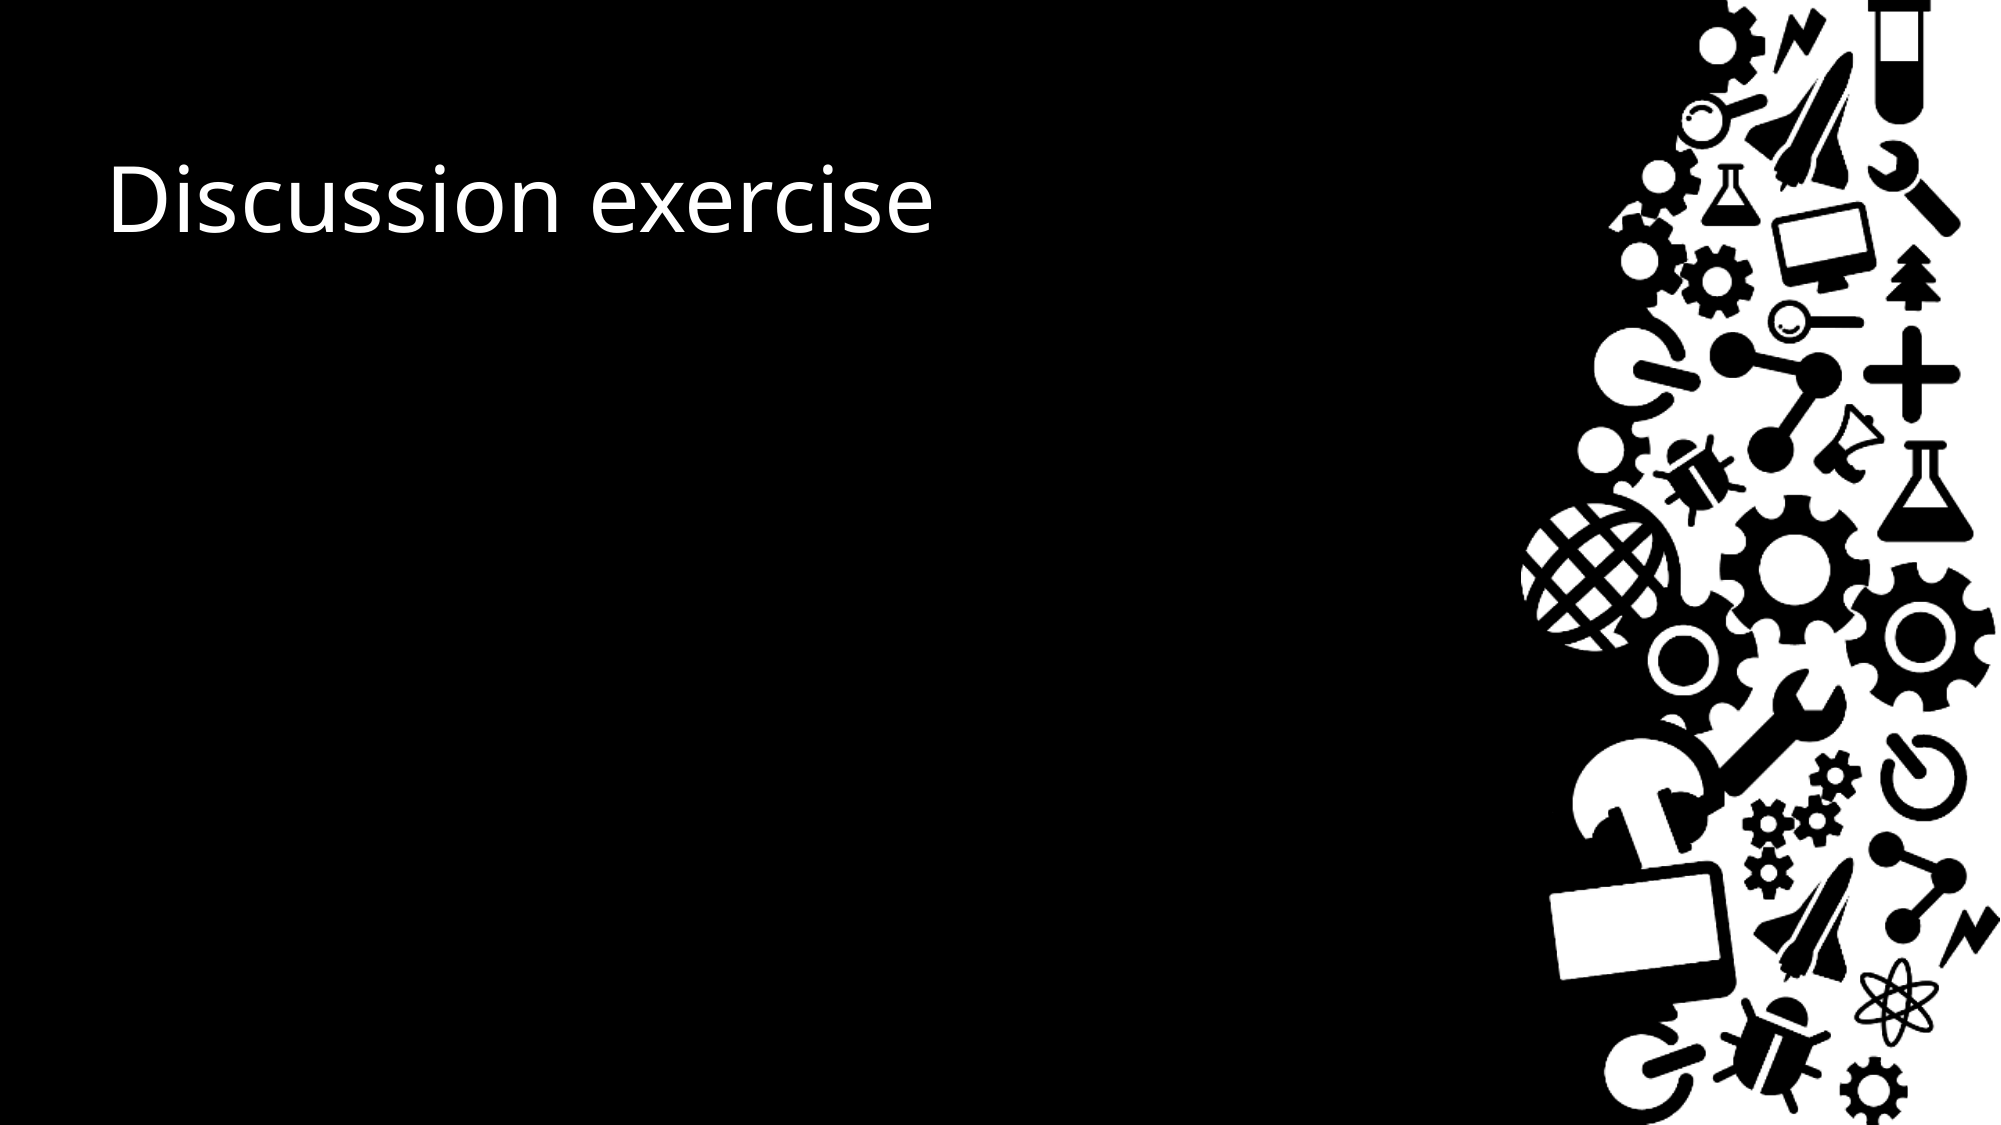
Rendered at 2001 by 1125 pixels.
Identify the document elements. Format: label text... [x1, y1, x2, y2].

picture [1521, 0, 2000, 1125]
title Discussion exercise [90, 59, 1508, 278]
